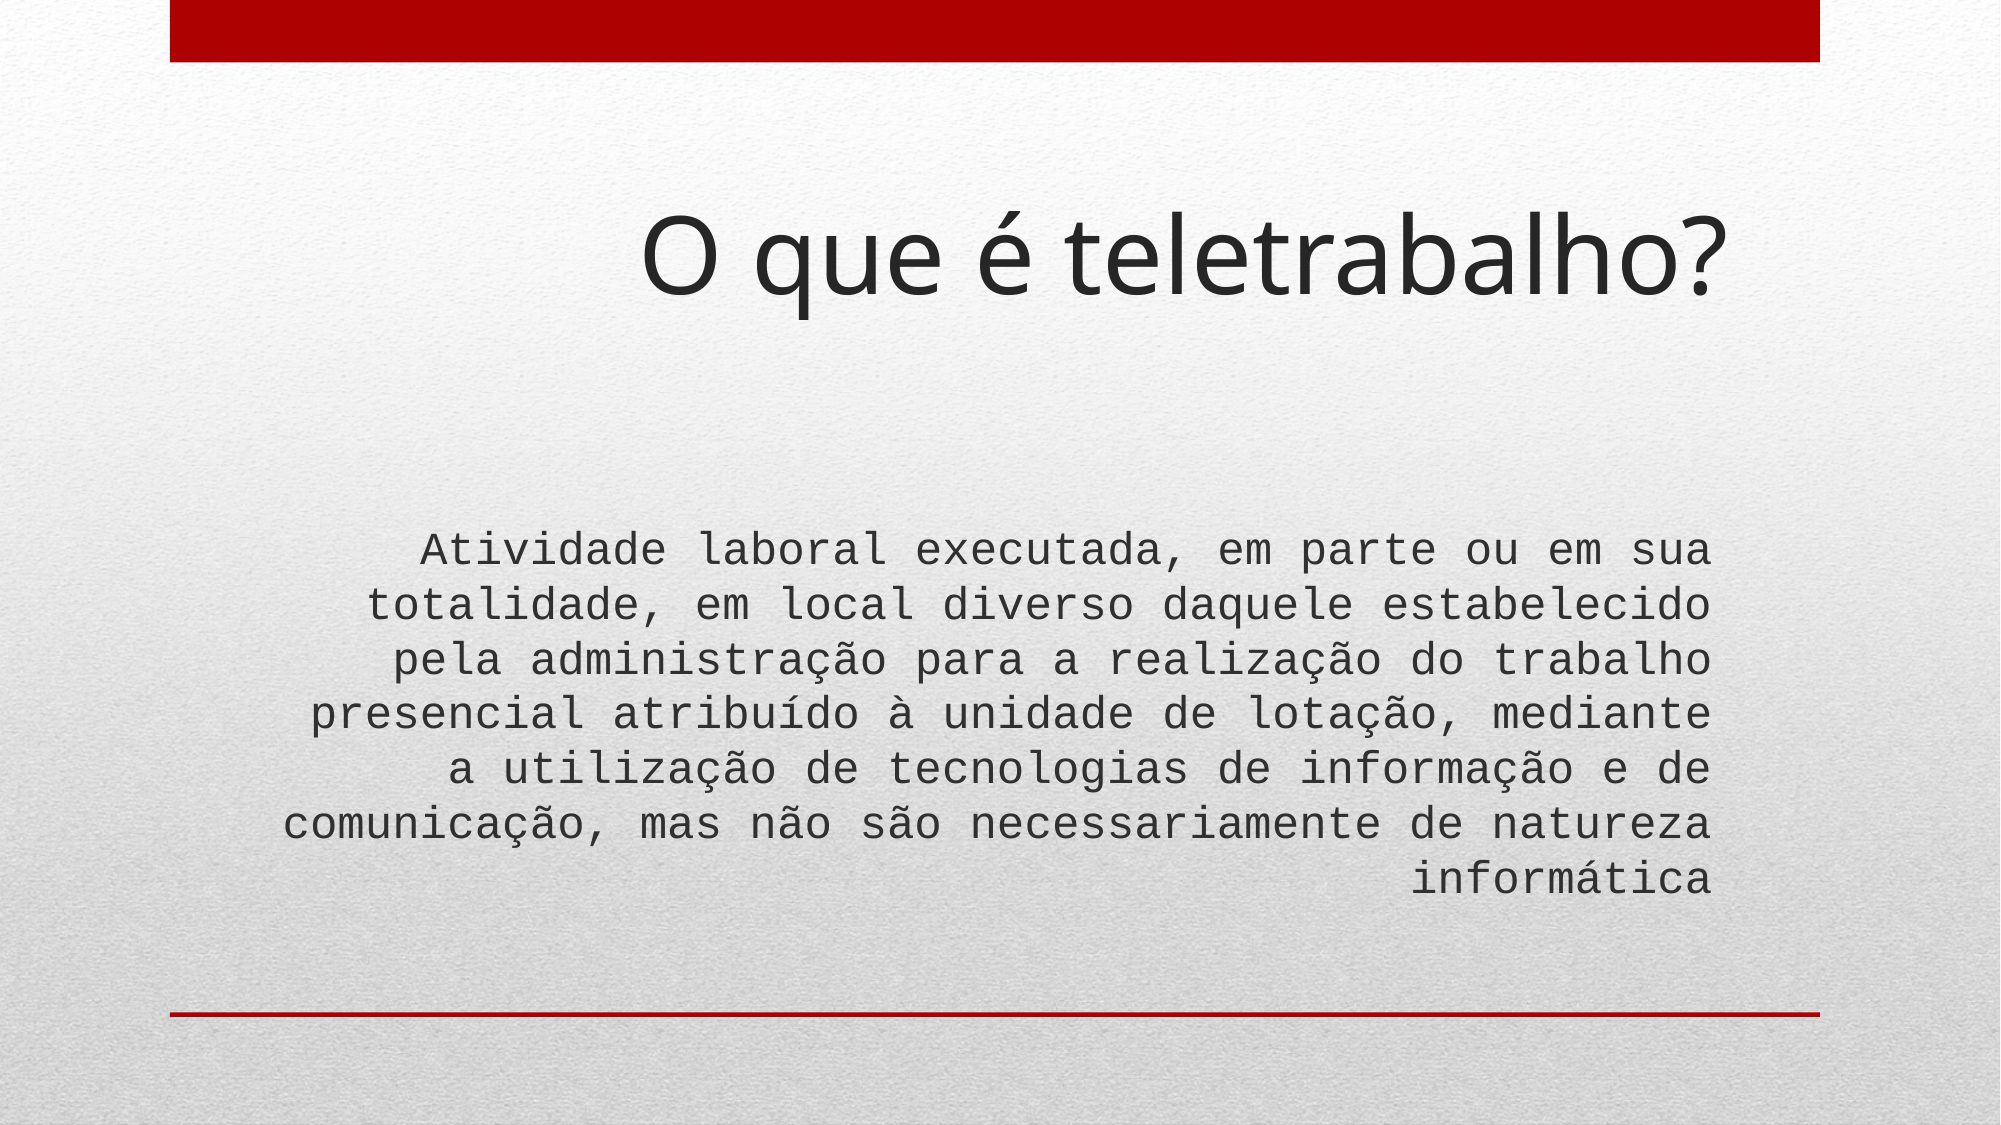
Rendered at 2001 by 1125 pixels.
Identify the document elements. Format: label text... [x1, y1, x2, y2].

title O que é teletrabalho? [201, 93, 1745, 324]
list Atividade laboral executada, em parte ou em sua totalidade, em local diverso daquele estabelecido pela administração para a realização do trabalho presencial atribuído à unidade de lotação, mediante a utilização de tecnologias de informação e de comunicação, mas não são necessariamente de natureza informática [259, 366, 1728, 1055]
